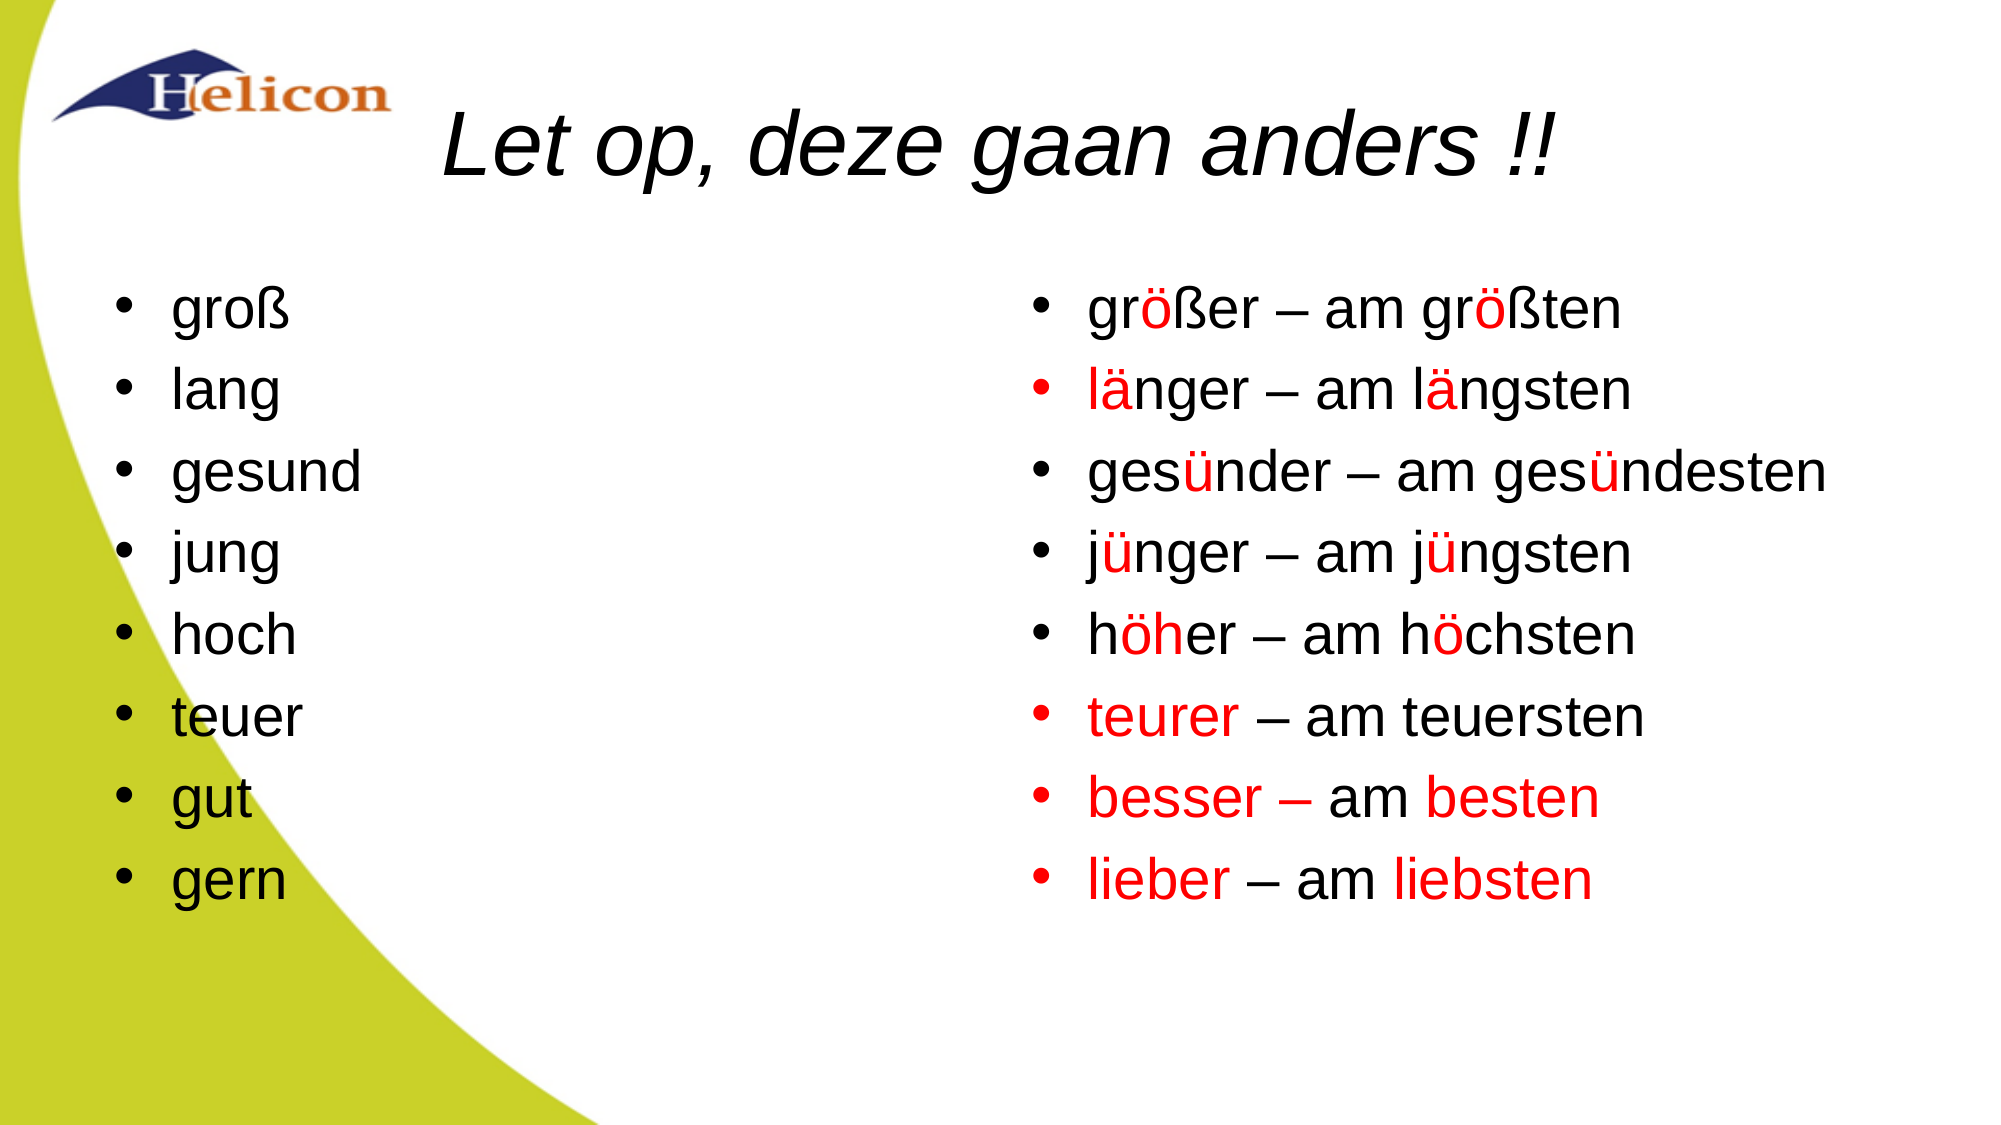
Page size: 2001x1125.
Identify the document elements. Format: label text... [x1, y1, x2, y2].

list größer – am größten länger – am längsten gesünder – am gesündesten jünger – am jüngsten höher – am höchsten teurer – am teuersten besser – am besten lieber – am liebsten [1016, 262, 1900, 1005]
picture [0, 0, 2000, 1125]
list groß lang gesund jung hoch teuer gut gern [99, 262, 984, 1005]
title Let op, deze gaan anders !! [99, 45, 1900, 233]
